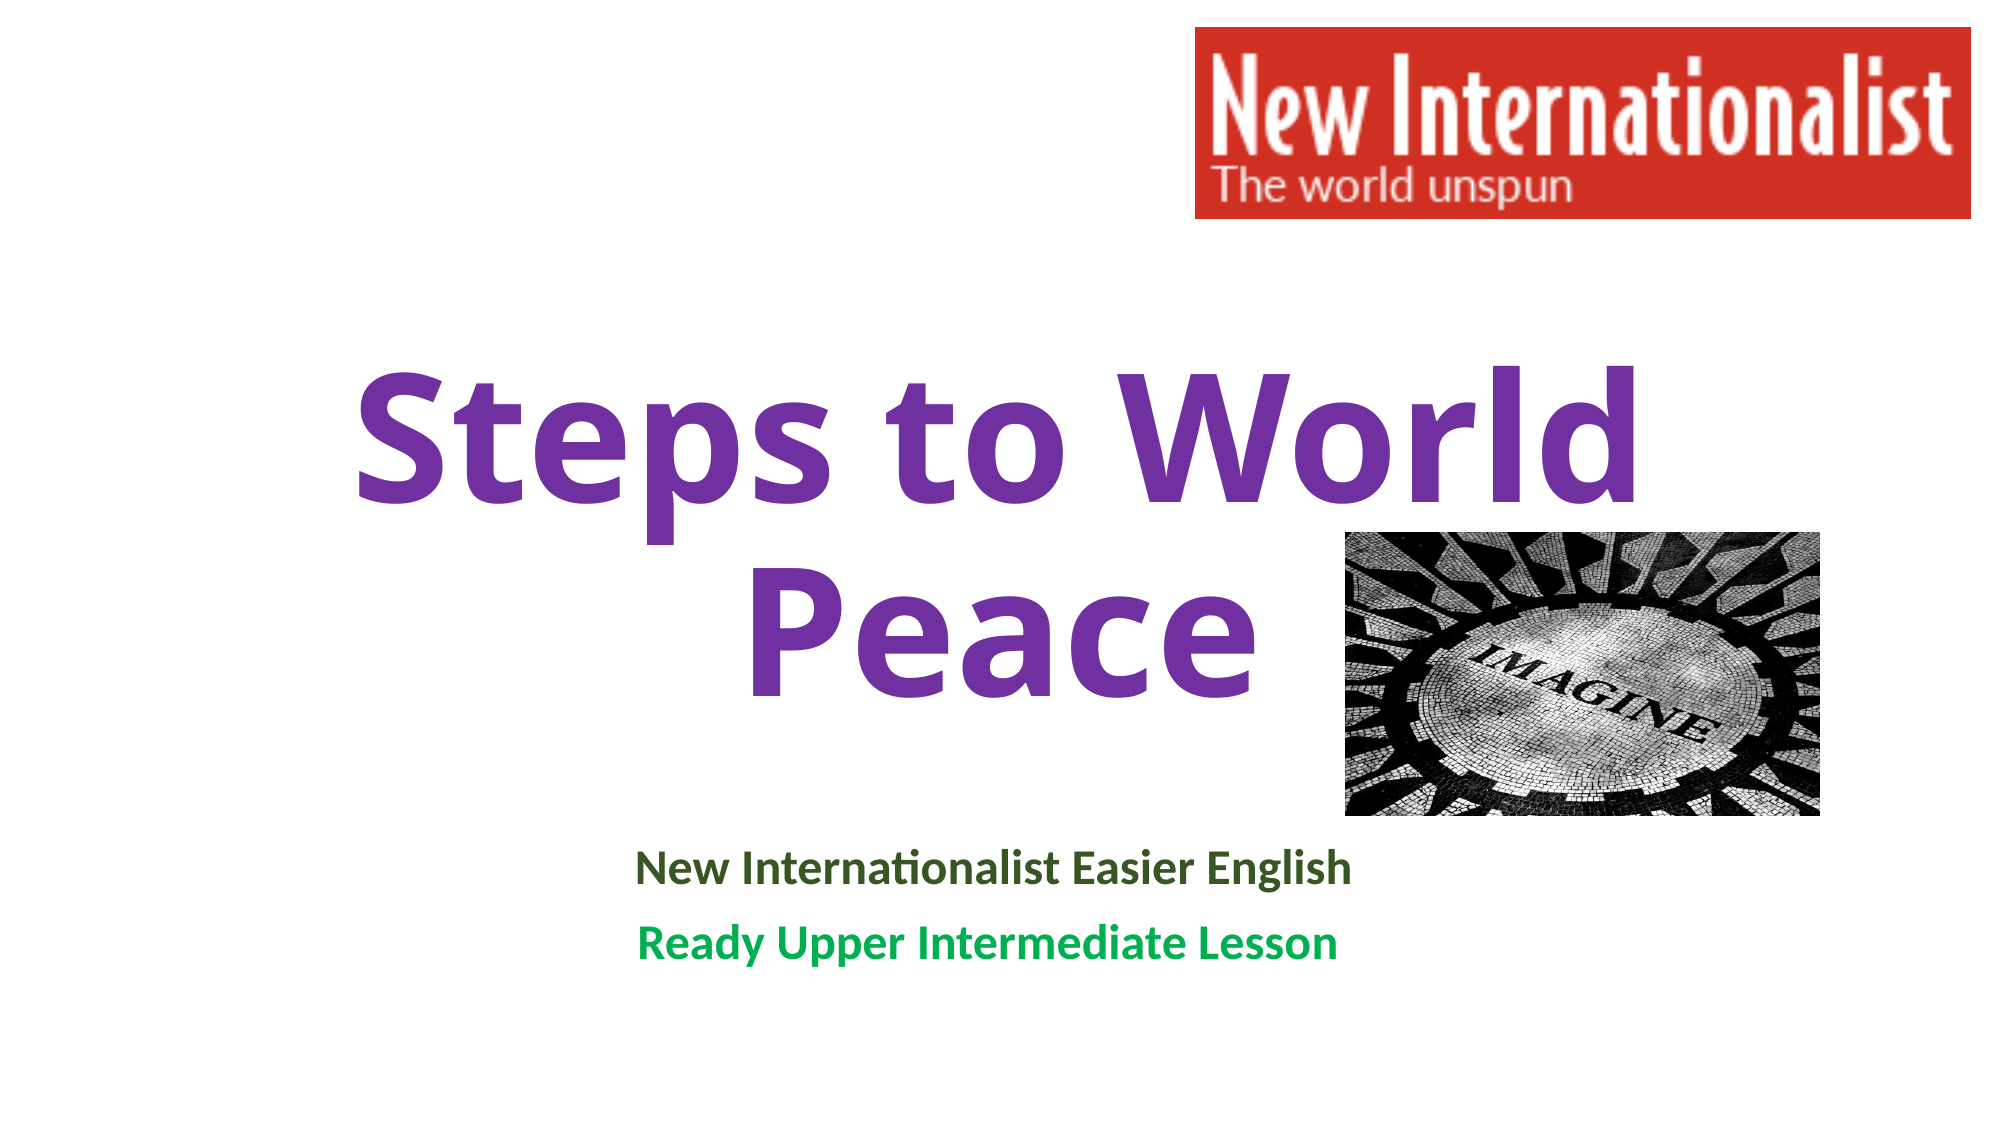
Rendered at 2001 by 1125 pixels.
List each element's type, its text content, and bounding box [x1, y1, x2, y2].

picture [1345, 532, 1820, 816]
subtitle New Internationalist Easier English Ready Upper Intermediate Lesson [303, 834, 1674, 1035]
picture [1195, 27, 1971, 220]
title Steps to World Peace [267, 149, 1733, 743]
